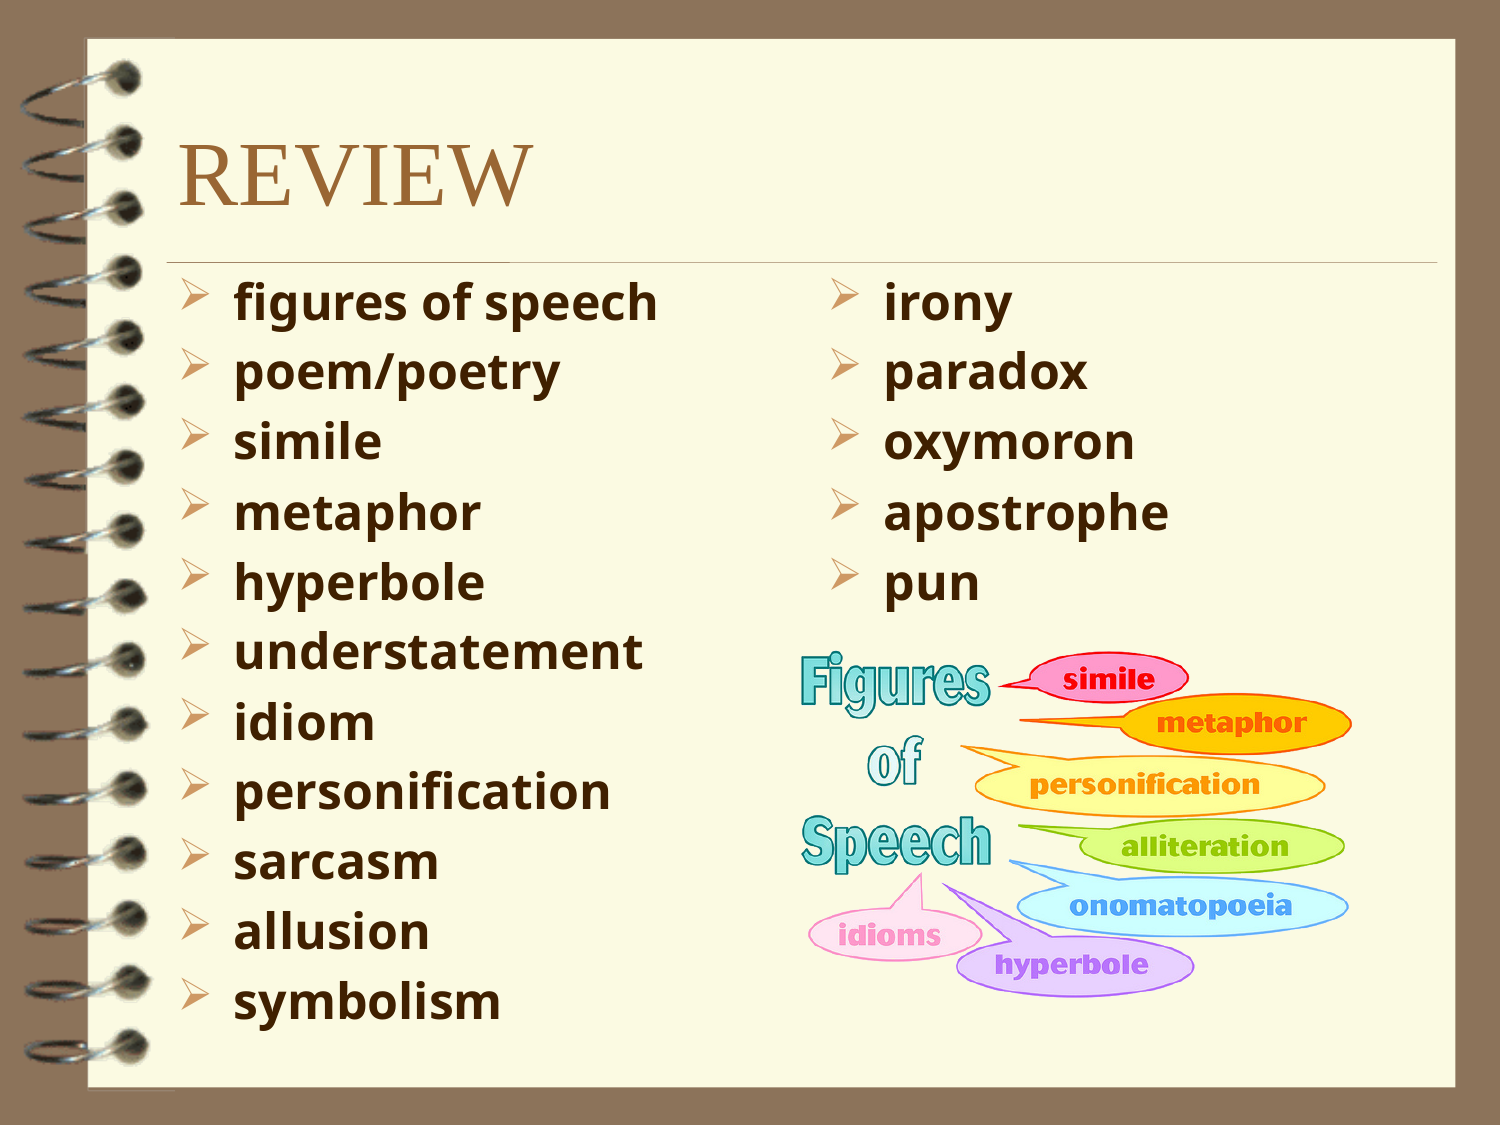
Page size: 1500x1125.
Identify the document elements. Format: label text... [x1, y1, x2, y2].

title REVIEW [162, 74, 1438, 263]
picture [787, 637, 1363, 1010]
list irony paradox oxymoron apostrophe pun [812, 262, 1438, 651]
list figures of speech poem/poetry simile metaphor hyperbole understatement idiom personification sarcasm allusion symbolism [162, 262, 788, 976]
picture [0, 0, 175, 1125]
